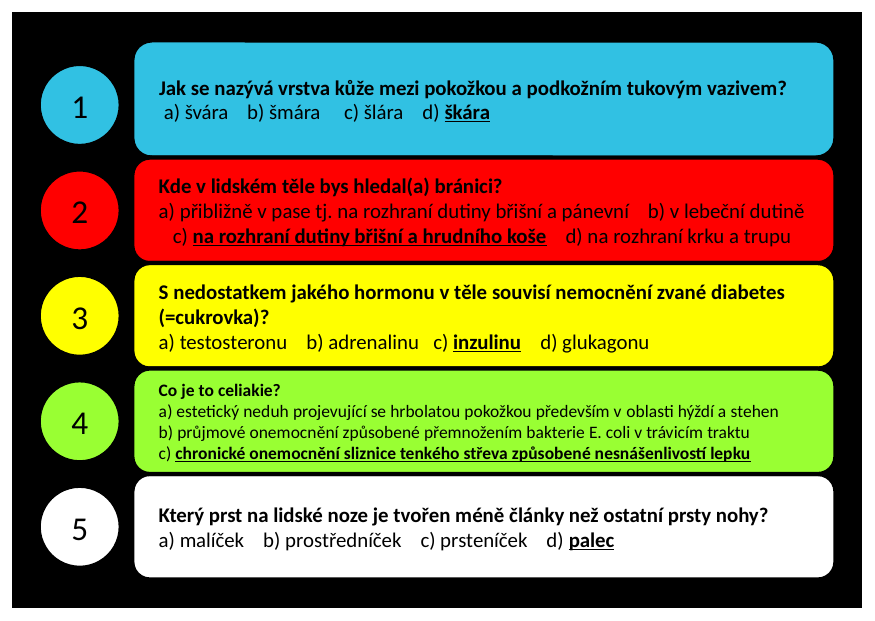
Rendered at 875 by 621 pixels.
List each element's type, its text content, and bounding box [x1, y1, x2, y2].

text_box Co je to celiakie? a) estetický neduh projevující se hrbolatou pokožkou především v oblasti hýždí a stehen b) průjmové onemocnění způsobené přemnožením bakterie E. coli v trávicím traktu c) chronické onemocnění sliznice tenkého střeva způsobené nesnášenlivostí lepku [130, 366, 838, 477]
text_box Který prst na lidské noze je tvořen méně články než ostatní prsty nohy? a) malíček b) prostředníček c) prsteníček d) palec [130, 474, 838, 582]
text_box [0, 0, 875, 621]
text_box [13, 15, 861, 605]
text_box Jak se nazývá vrstva kůže mezi pokožkou a podkožním tukovým vazivem? a) švára b) šmára c) šlára d) škára [130, 38, 838, 157]
text_box Kde v lidském těle bys hledal(a) bránici? a) přibližně v pase tj. na rozhraní dutiny břišní a pánevní b) v lebeční dutině c) na rozhraní dutiny břišní a hrudního koše d) na rozhraní krku a trupu [130, 155, 838, 263]
text_box S nedostatkem jakého hormonu v těle souvisí nemocnění zvané diabetes (=cukrovka)? a) testosteronu b) adrenalinu c) inzulinu d) glukagonu [130, 260, 838, 368]
text_box 2 [36, 167, 123, 254]
text_box 1 [36, 61, 123, 149]
text_box 5 [36, 483, 123, 570]
text_box 3 [36, 272, 123, 359]
text_box 4 [36, 378, 123, 465]
